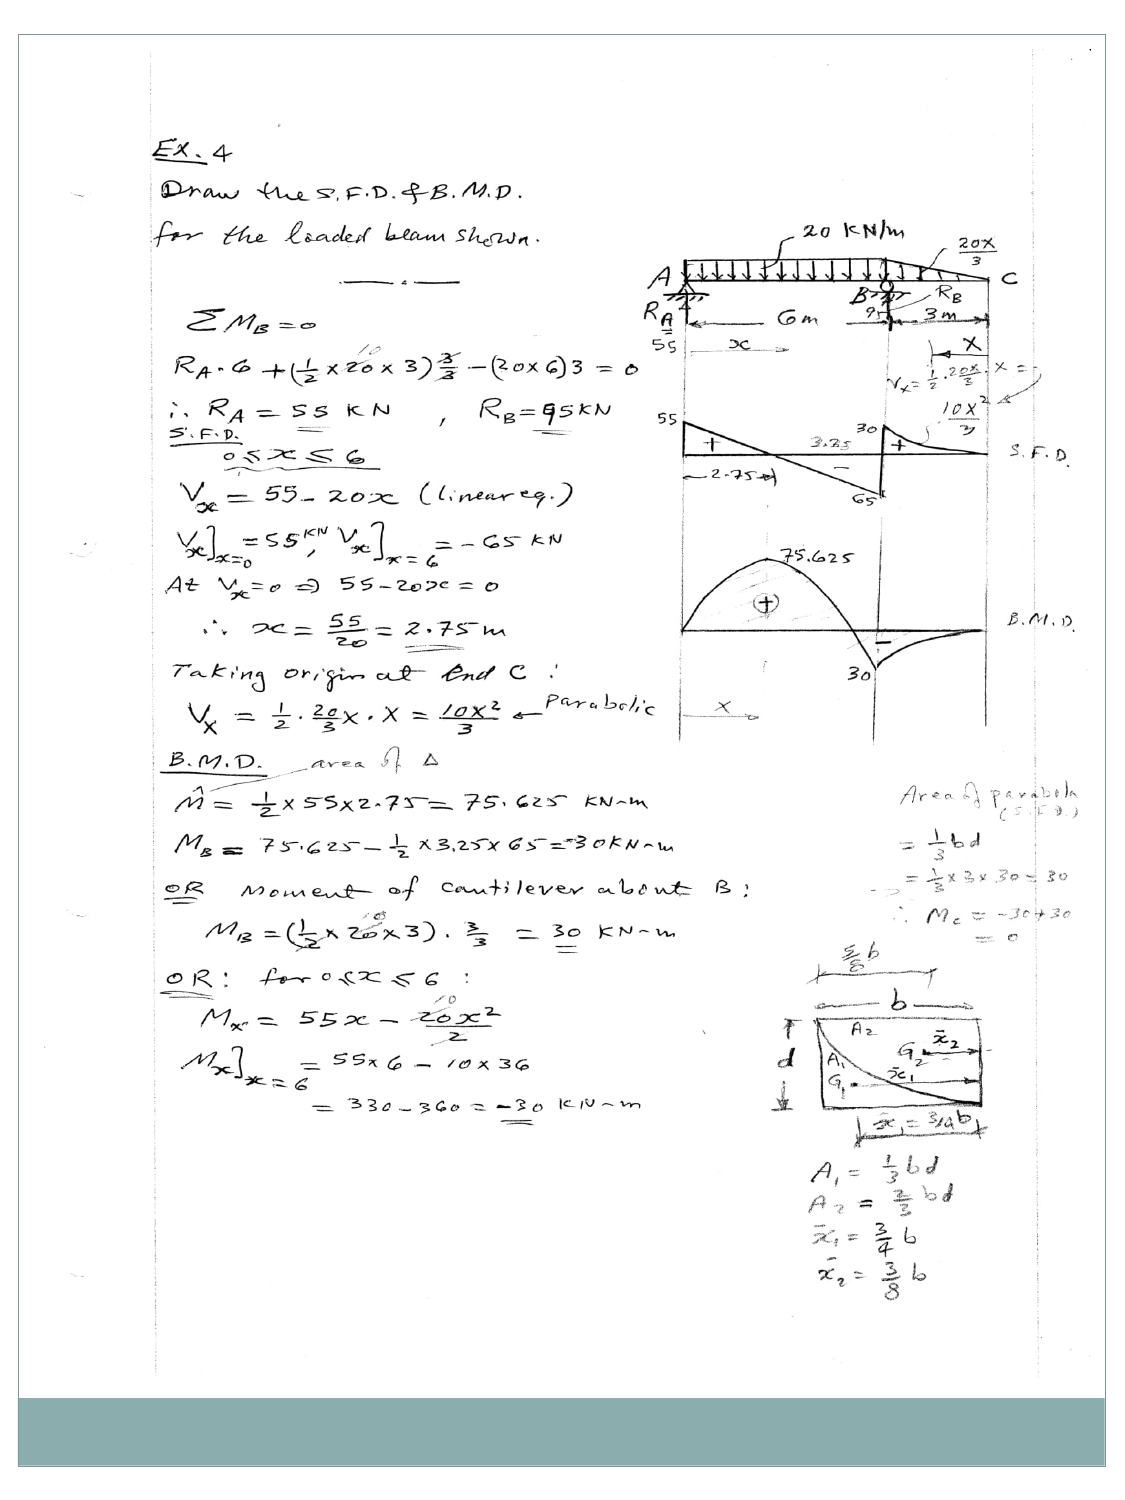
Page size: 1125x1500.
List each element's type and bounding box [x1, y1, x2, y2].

picture [33, 49, 1092, 1379]
